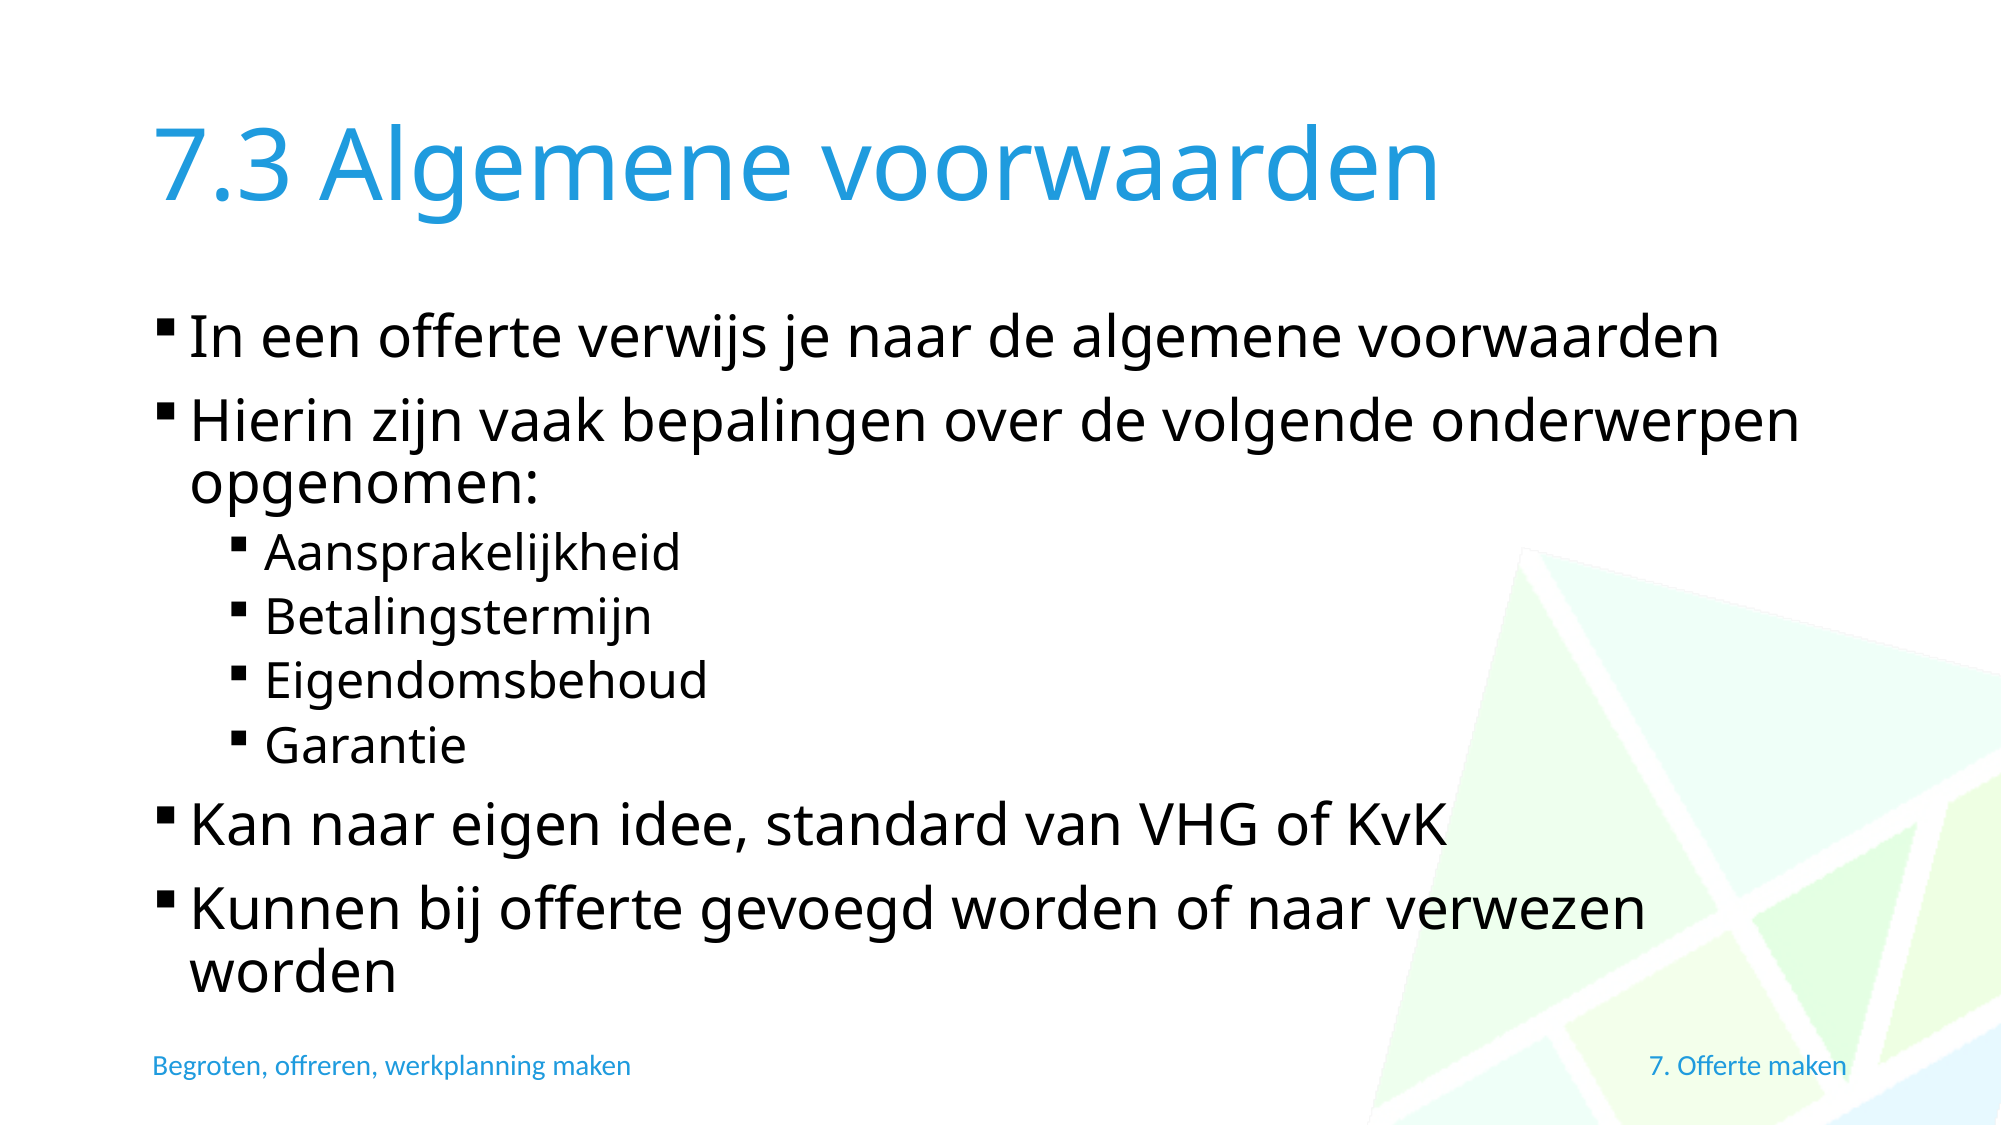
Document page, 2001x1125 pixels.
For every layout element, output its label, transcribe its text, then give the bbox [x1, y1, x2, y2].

list Begroten, offreren, werkplanning maken [137, 1042, 658, 1087]
list In een offerte verwijs je naar de algemene voorwaarden Hierin zijn vaak bepalingen over de volgende onderwerpen opgenomen: Aansprakelijkheid Betalingstermijn Eigendomsbehoud Garantie Kan naar eigen idee, standard van VHG of KvK Kunnen bij offerte gevoegd worden of naar verwezen worden [137, 299, 1863, 1014]
list 7. Offerte maken [1412, 1042, 1863, 1103]
title 7.3 Algemene voorwaarden [137, 59, 1863, 278]
